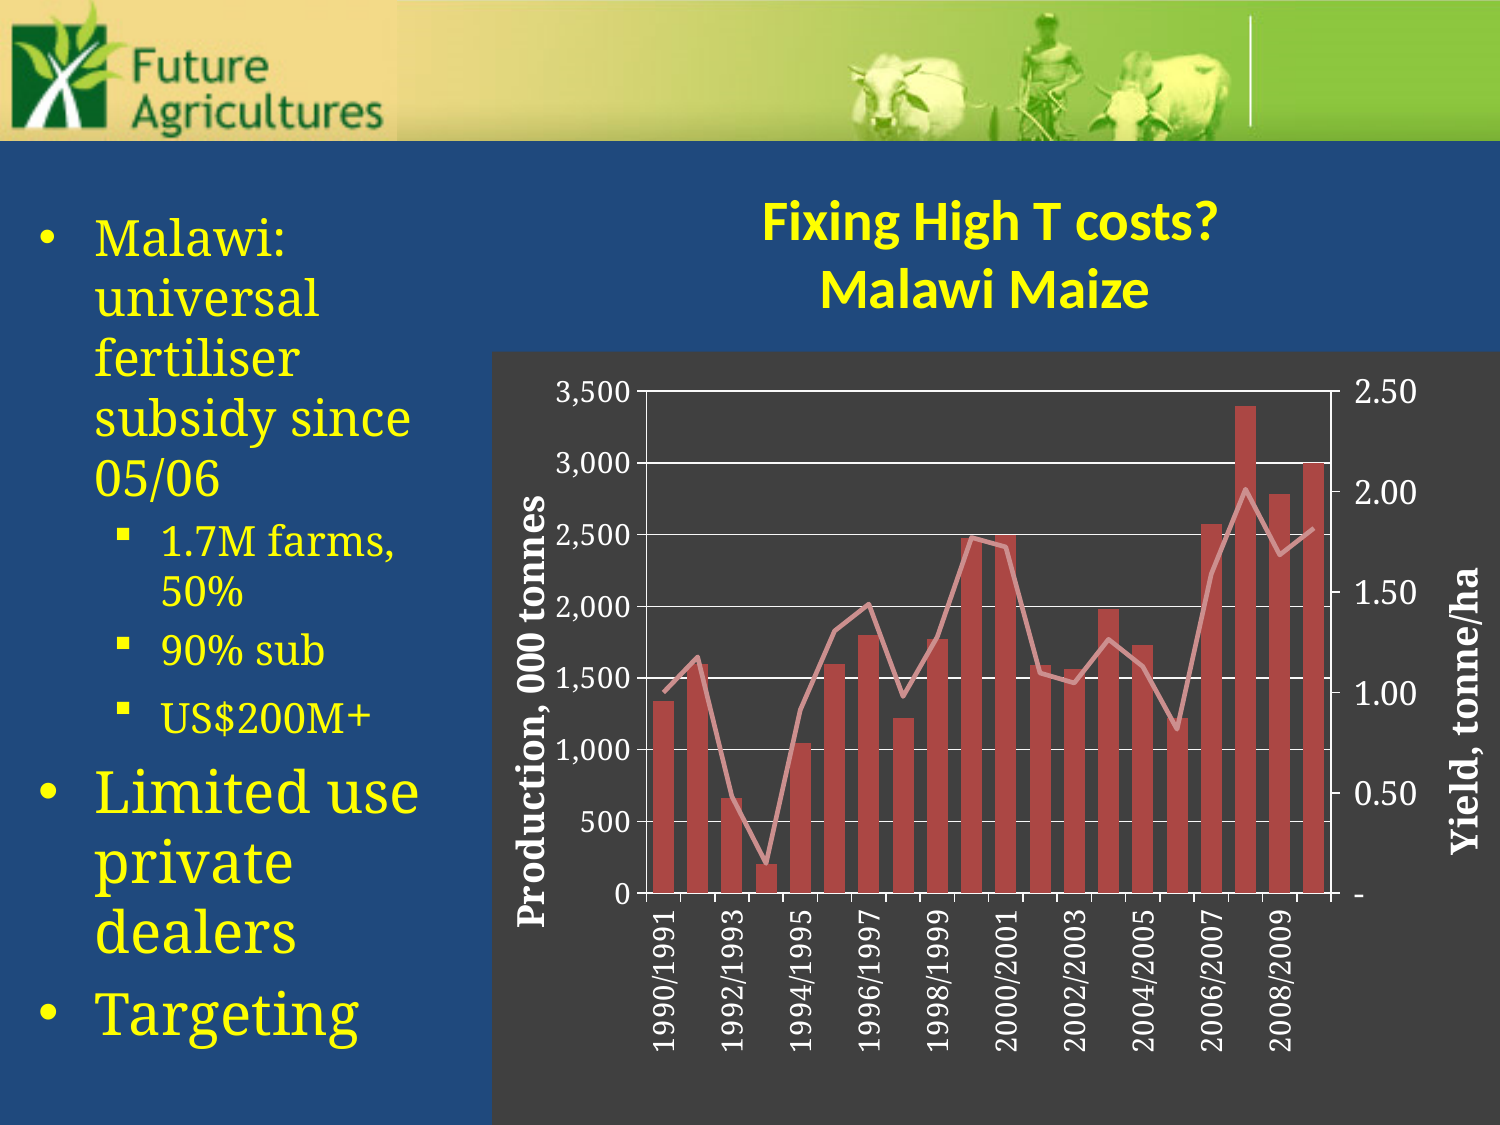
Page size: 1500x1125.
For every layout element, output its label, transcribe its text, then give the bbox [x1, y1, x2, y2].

title Fixing High T costs? Malawi Maize [562, 175, 1421, 329]
picture [0, 0, 1500, 141]
list Malawi: universal fertiliser subsidy since 05/06 1.7M farms, 50% 90% sub US$200M+ Limited use private dealers Targeting [23, 198, 493, 1006]
chart [491, 351, 1500, 1125]
